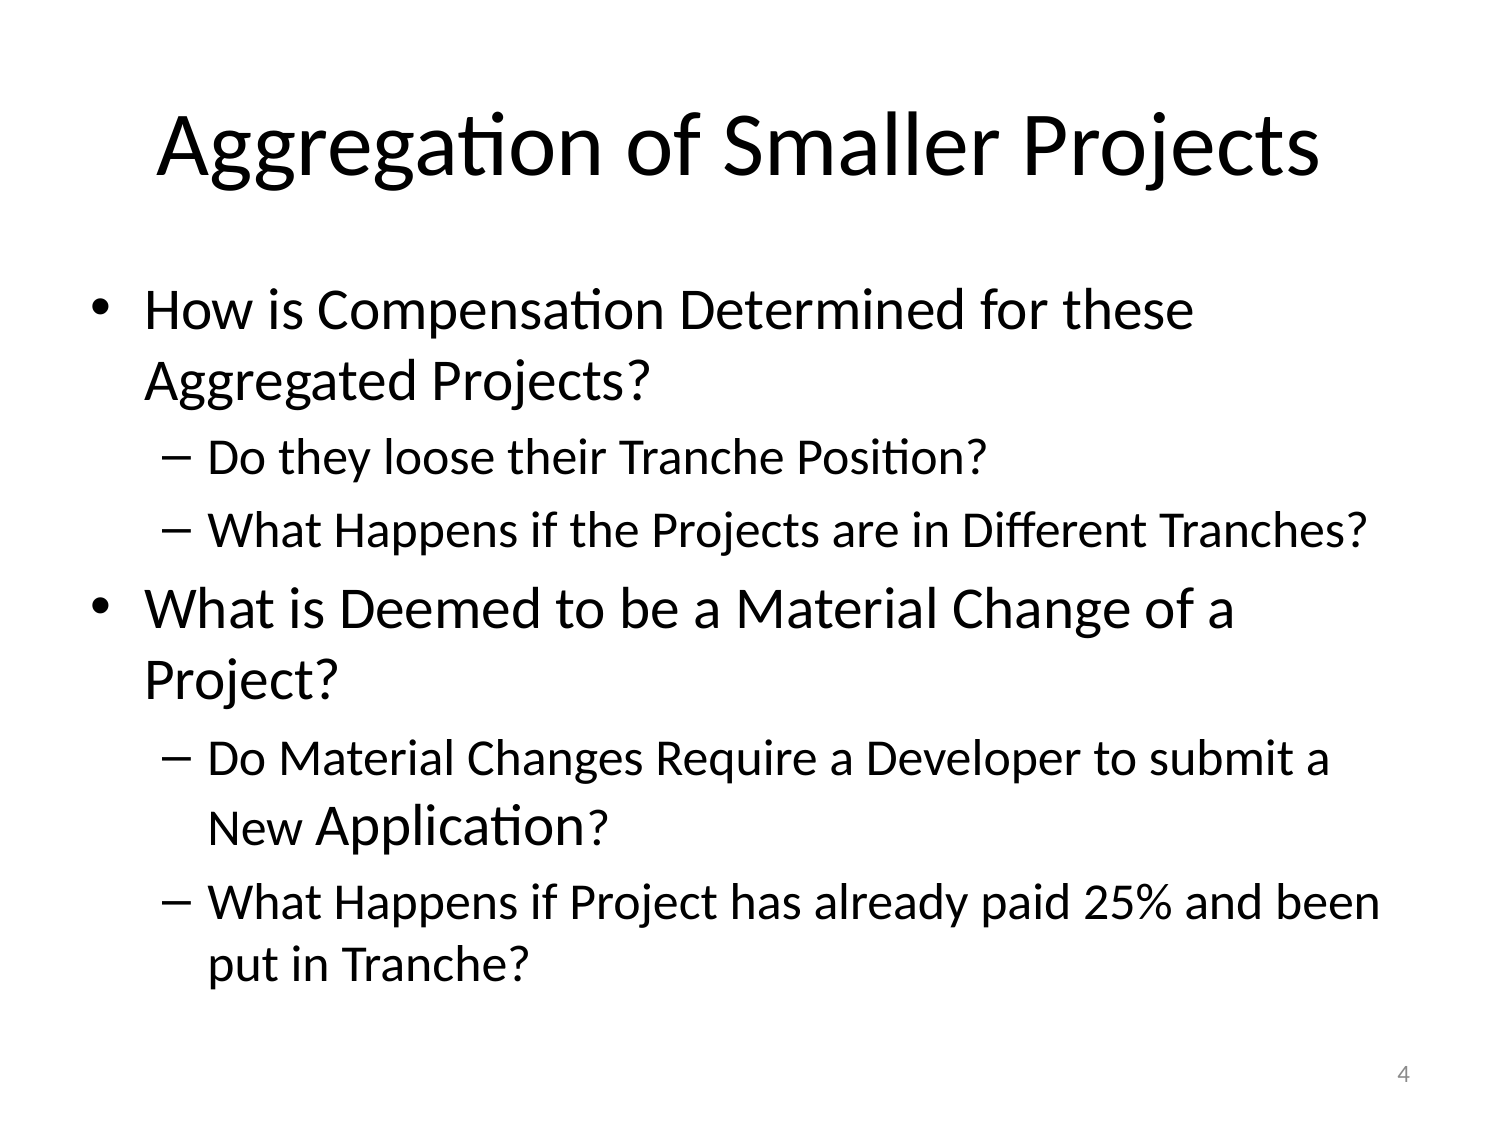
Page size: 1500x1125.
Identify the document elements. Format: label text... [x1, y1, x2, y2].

list How is Compensation Determined for these Aggregated Projects? Do they loose their Tranche Position? What Happens if the Projects are in Different Tranches? What is Deemed to be a Material Change of a Project? Do Material Changes Require a Developer to submit a New Application? What Happens if Project has already paid 25% and been put in Tranche? [75, 262, 1425, 1005]
title Aggregation of Smaller Projects [75, 45, 1425, 233]
slide_number 4 [1074, 1042, 1425, 1103]
